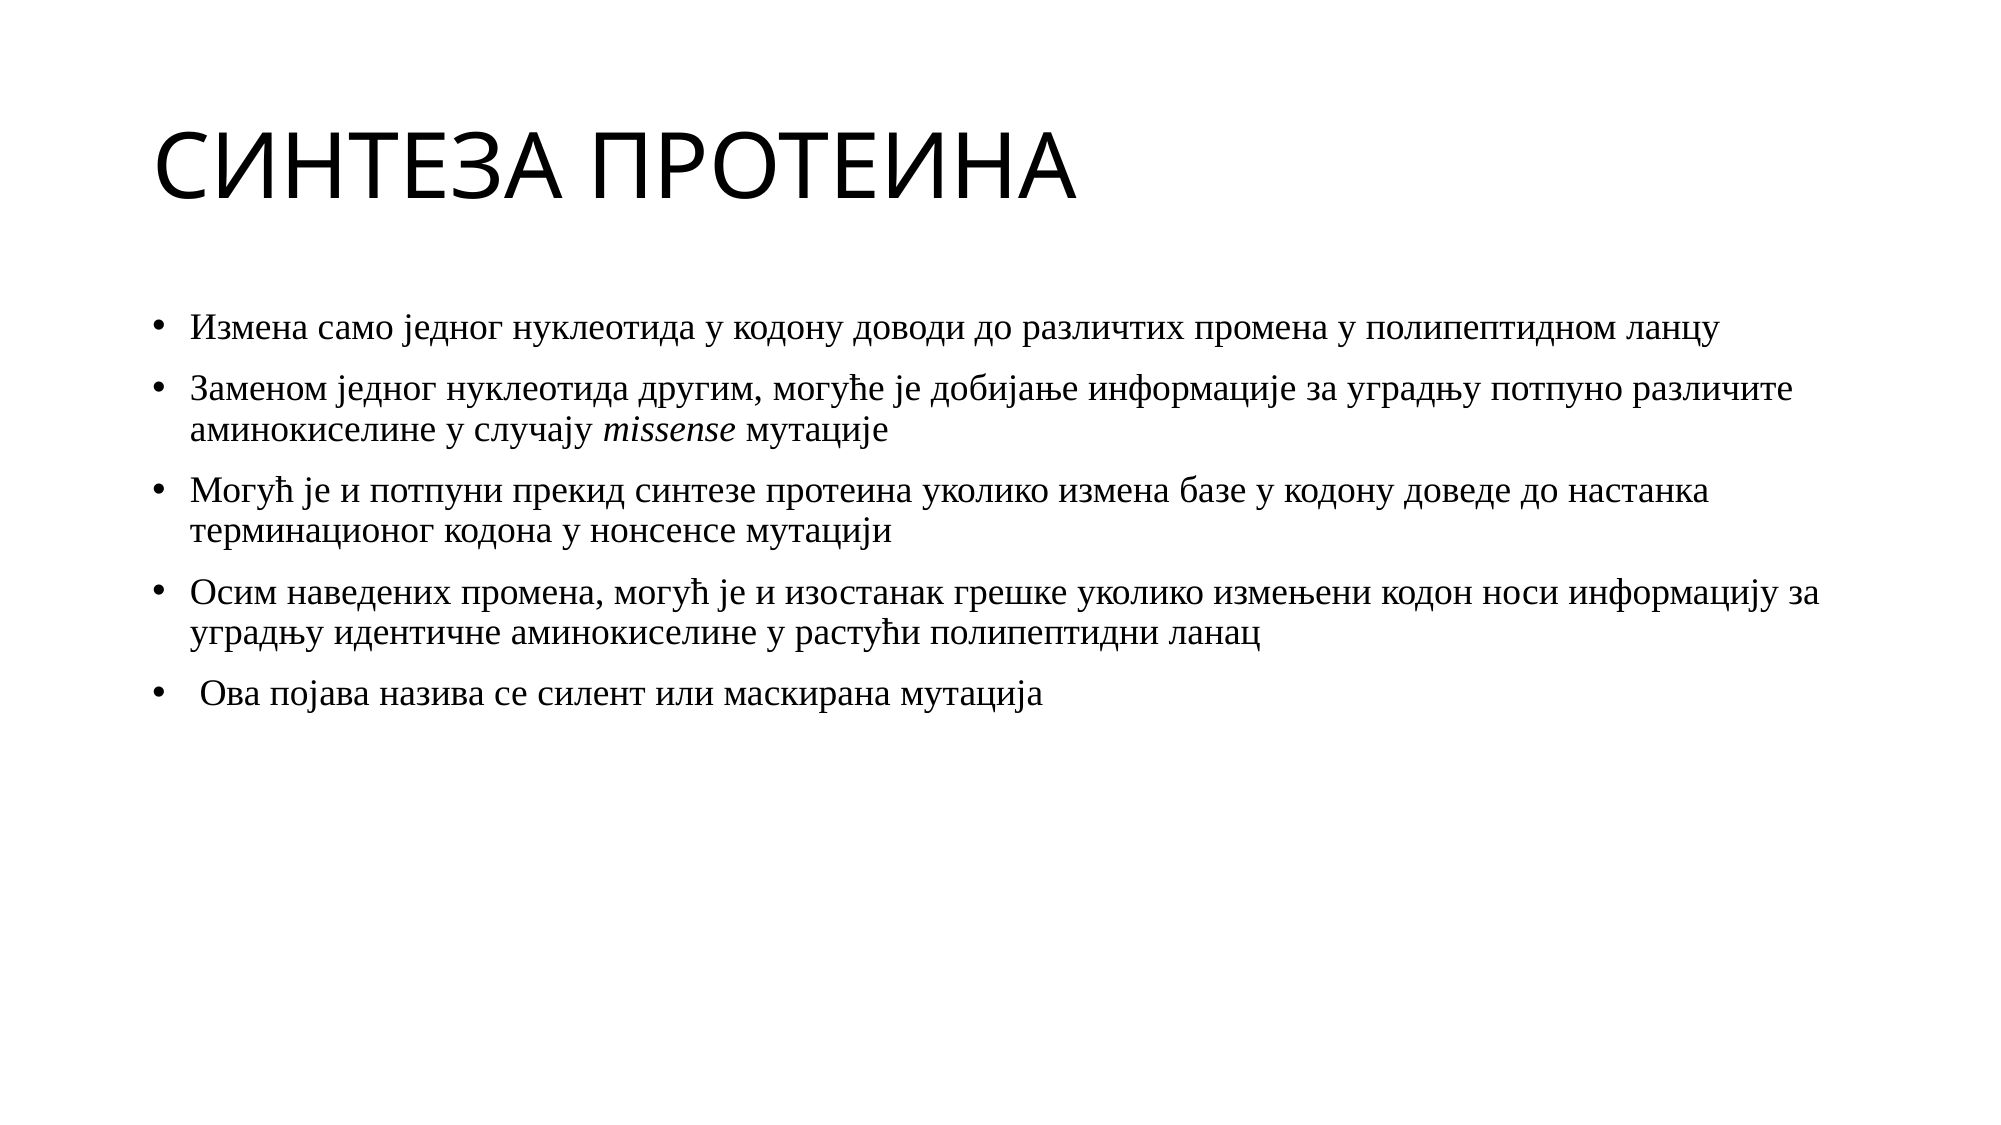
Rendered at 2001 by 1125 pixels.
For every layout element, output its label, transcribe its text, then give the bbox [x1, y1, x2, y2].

list Измена само једног нуклеотида у кодону доводи до различтих промена у полипептидном ланцу Заменом једног нуклеотида другим, могуће је добијање информације за уградњу потпуно различите аминокиселине у случају missense мутације Могућ је и потпуни прекид синтезе протеина уколико измена базе у кодону доведе до настанка терминационог кодона у нонсенсе мутацији Осим наведених промена, могућ је и изостанак грешке уколико измењени кодон носи информацију за уградњу идентичне аминокиселине у растући полипептидни ланац Ова појава назива се силент или маскирана мутација [137, 299, 1863, 1014]
title СИНТЕЗА ПРОТЕИНА [137, 59, 1863, 278]
